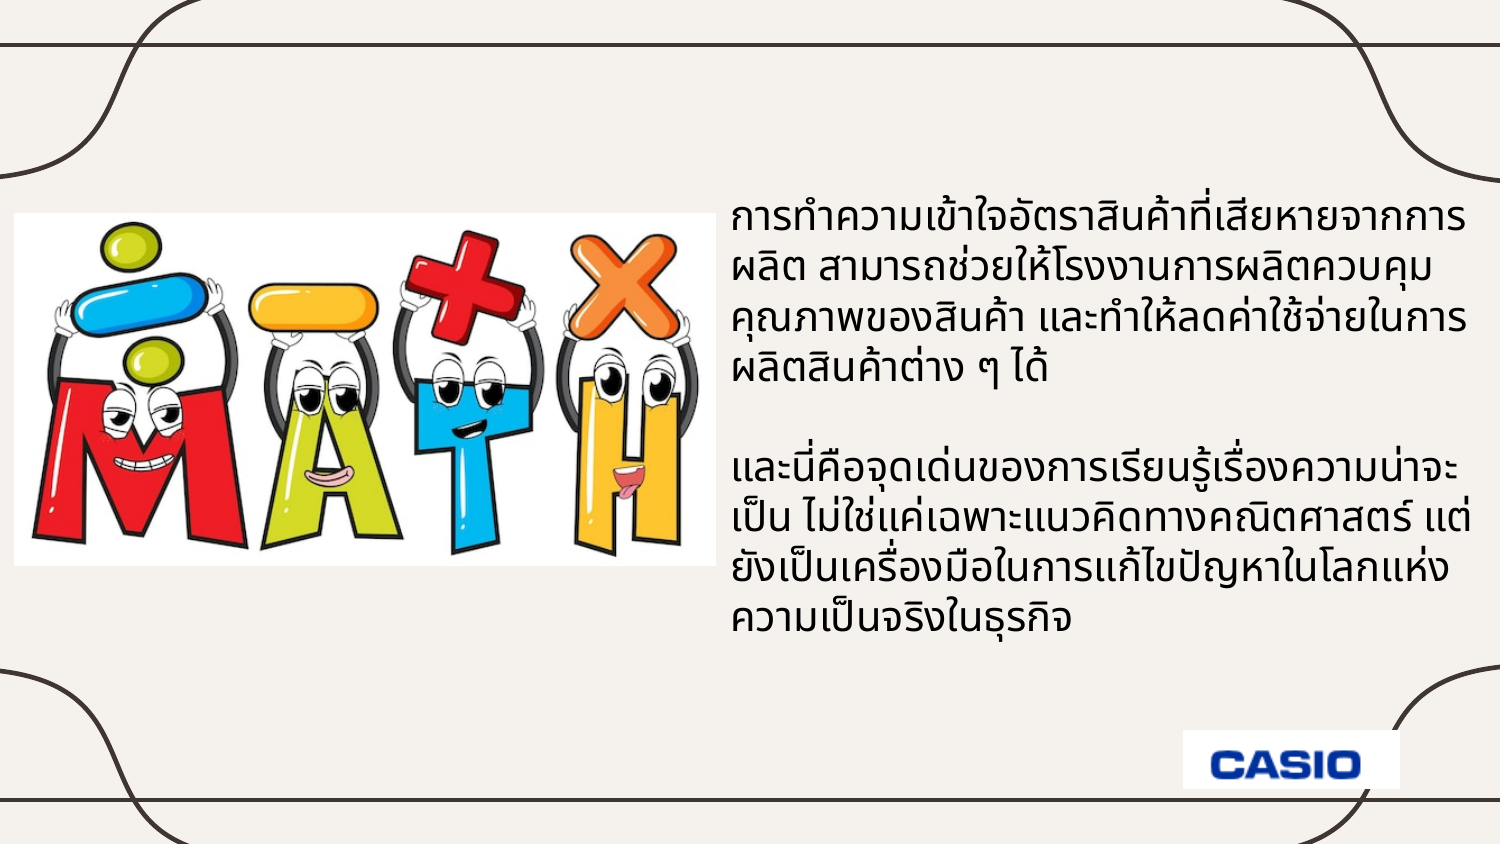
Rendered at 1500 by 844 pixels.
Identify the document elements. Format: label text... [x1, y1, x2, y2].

picture [14, 213, 716, 566]
picture [1183, 730, 1400, 789]
title การทำความเข้าใจอัตราสินค้าที่เสียหายจากการผลิต สามารถช่วยให้โรงงานการผลิตควบคุมคุณภาพของสินค้า และทำให้ลดค่าใช้จ่ายในการผลิตสินค้าต่าง ๆ ได้ และนี่คือจุดเด่นของการเรียนรู้เรื่องความน่าจะเป็น ไม่ใช่แค่เฉพาะแนวคิดทางคณิตศาสตร์ แต่ยังเป็นเครื่องมือในการแก้ไขปัญหาในโลกแห่งความเป็นจริงในธุรกิจ [715, 174, 1500, 669]
